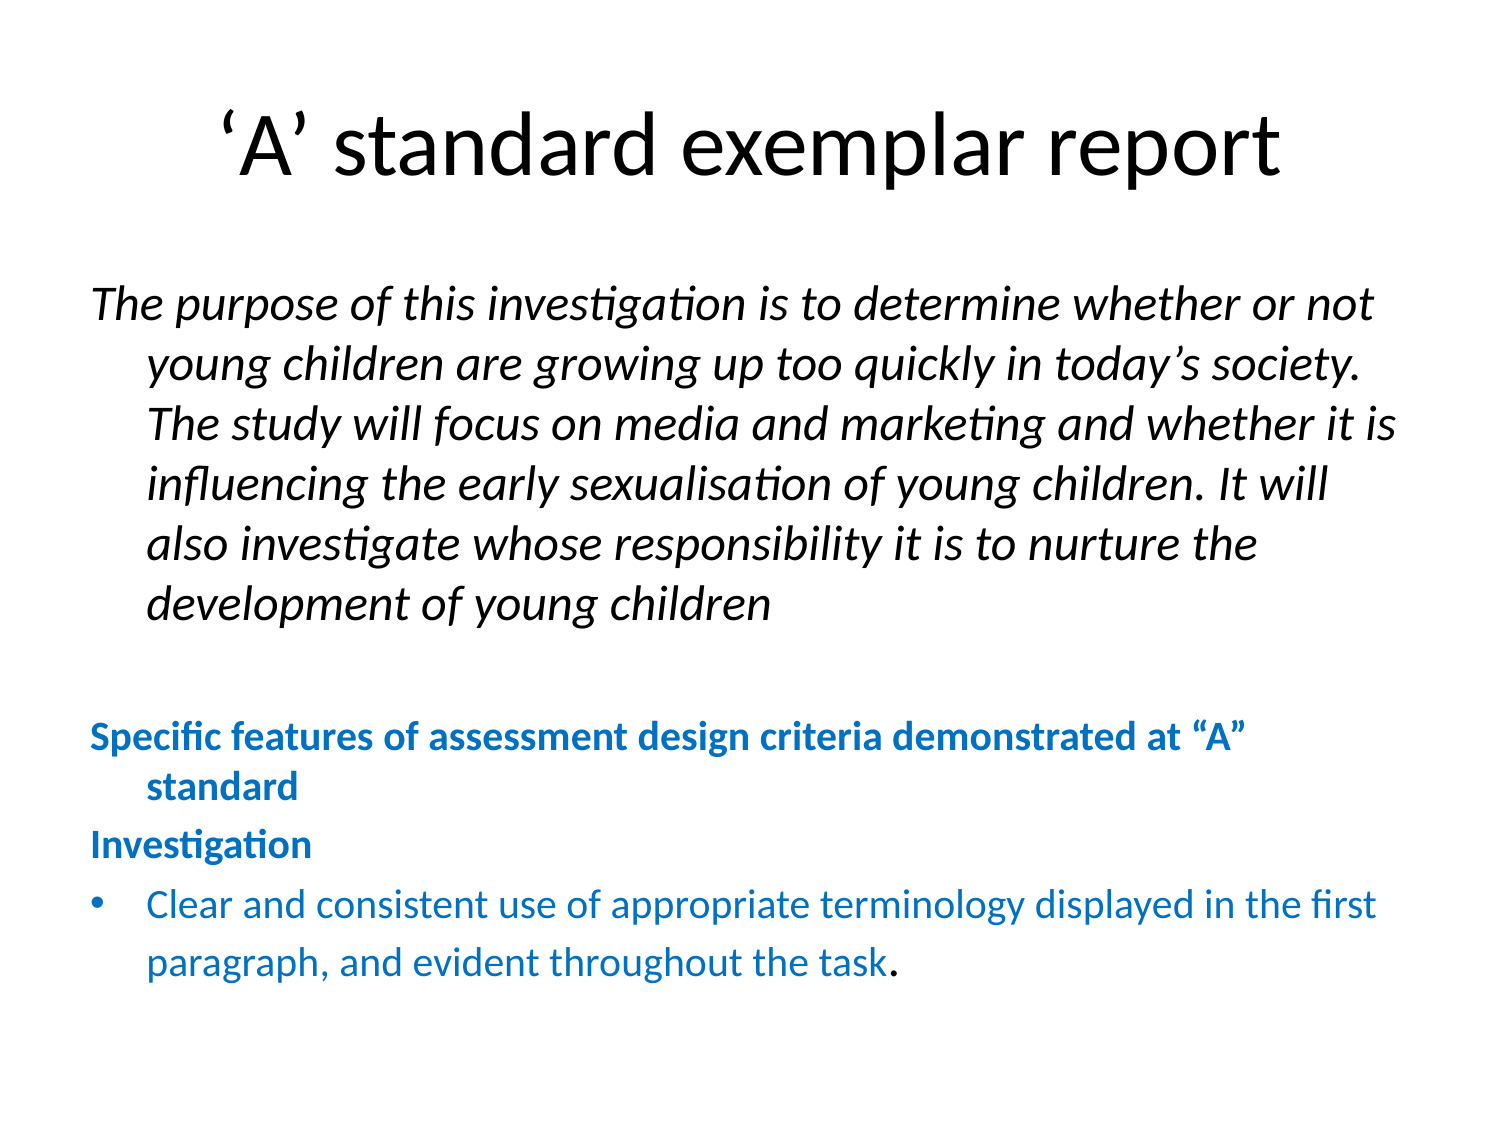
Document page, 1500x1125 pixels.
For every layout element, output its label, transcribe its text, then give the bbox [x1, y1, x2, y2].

list The purpose of this investigation is to determine whether or not young children are growing up too quickly in today’s society. The study will focus on media and marketing and whether it is influencing the early sexualisation of young children. It will also investigate whose responsibility it is to nurture the development of young children Specific features of assessment design criteria demonstrated at “A” standard Investigation Clear and consistent use of appropriate terminology displayed in the first paragraph, and evident throughout the task. [75, 262, 1425, 1005]
title ‘A’ standard exemplar report [75, 45, 1425, 233]
